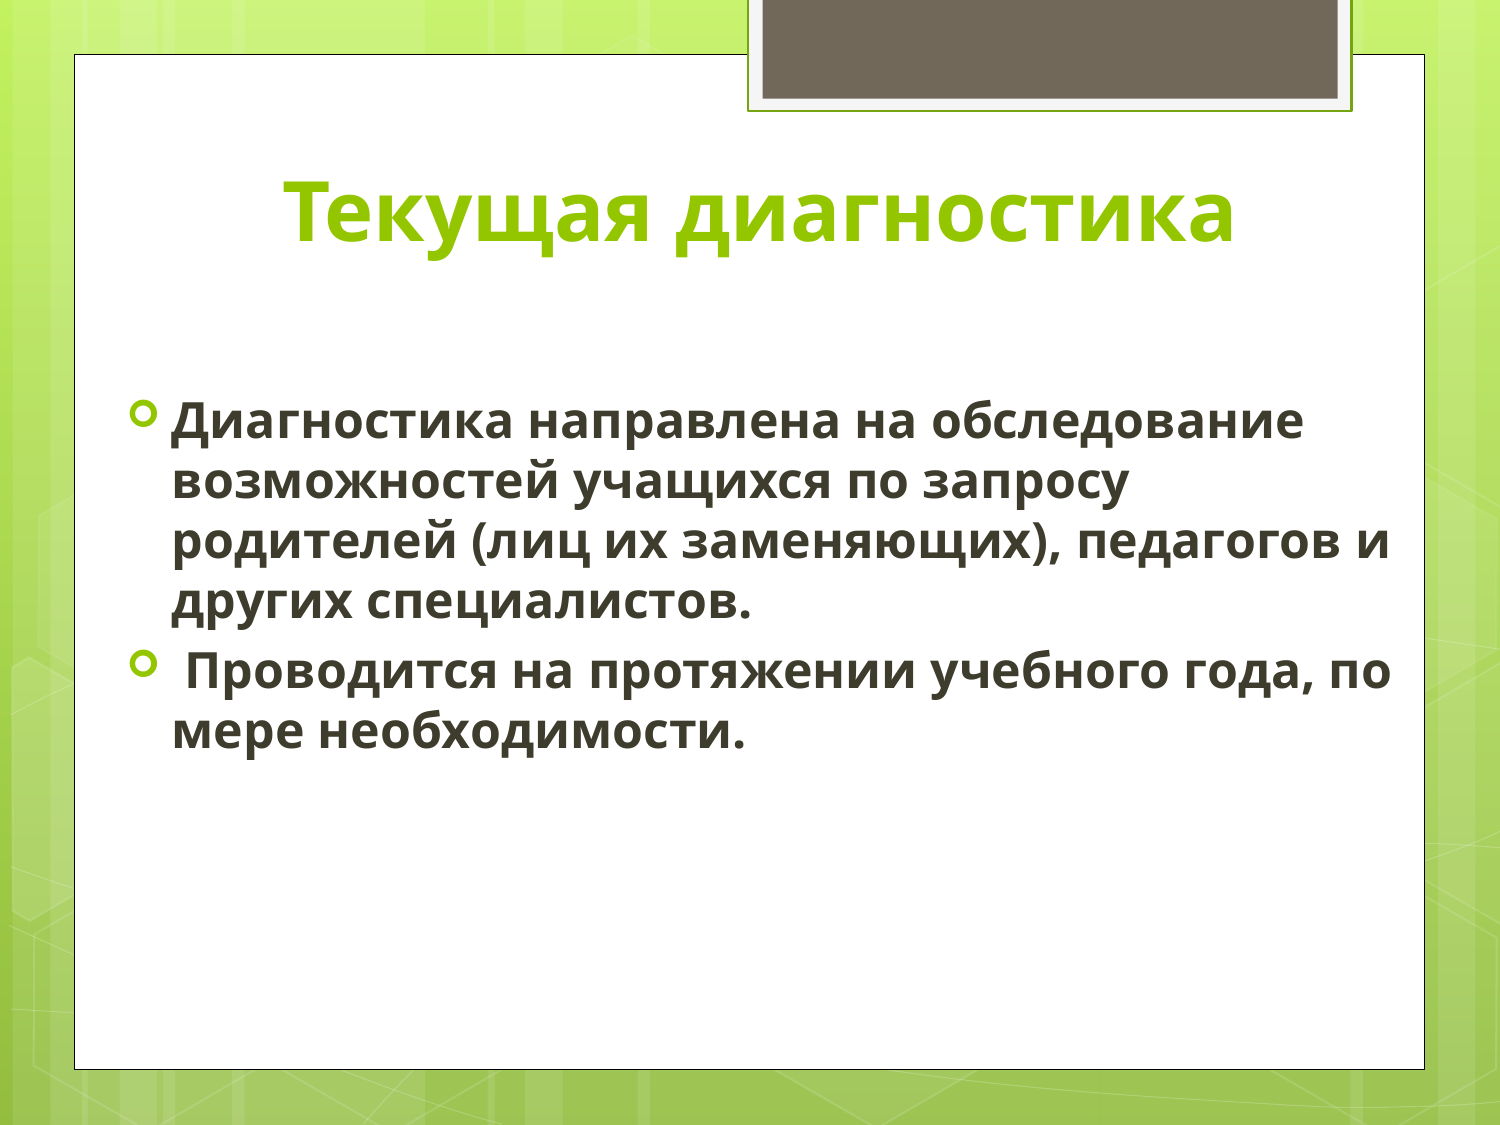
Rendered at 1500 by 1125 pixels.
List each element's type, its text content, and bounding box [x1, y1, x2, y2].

title Текущая диагностика [194, 78, 1348, 266]
list Диагностика направлена на обследование возможностей учащихся по запросу родителей (лиц их заменяющих), педагогов и других специалистов. Проводится на протяжении учебного года, по мере необходимости. [100, 381, 1424, 957]
